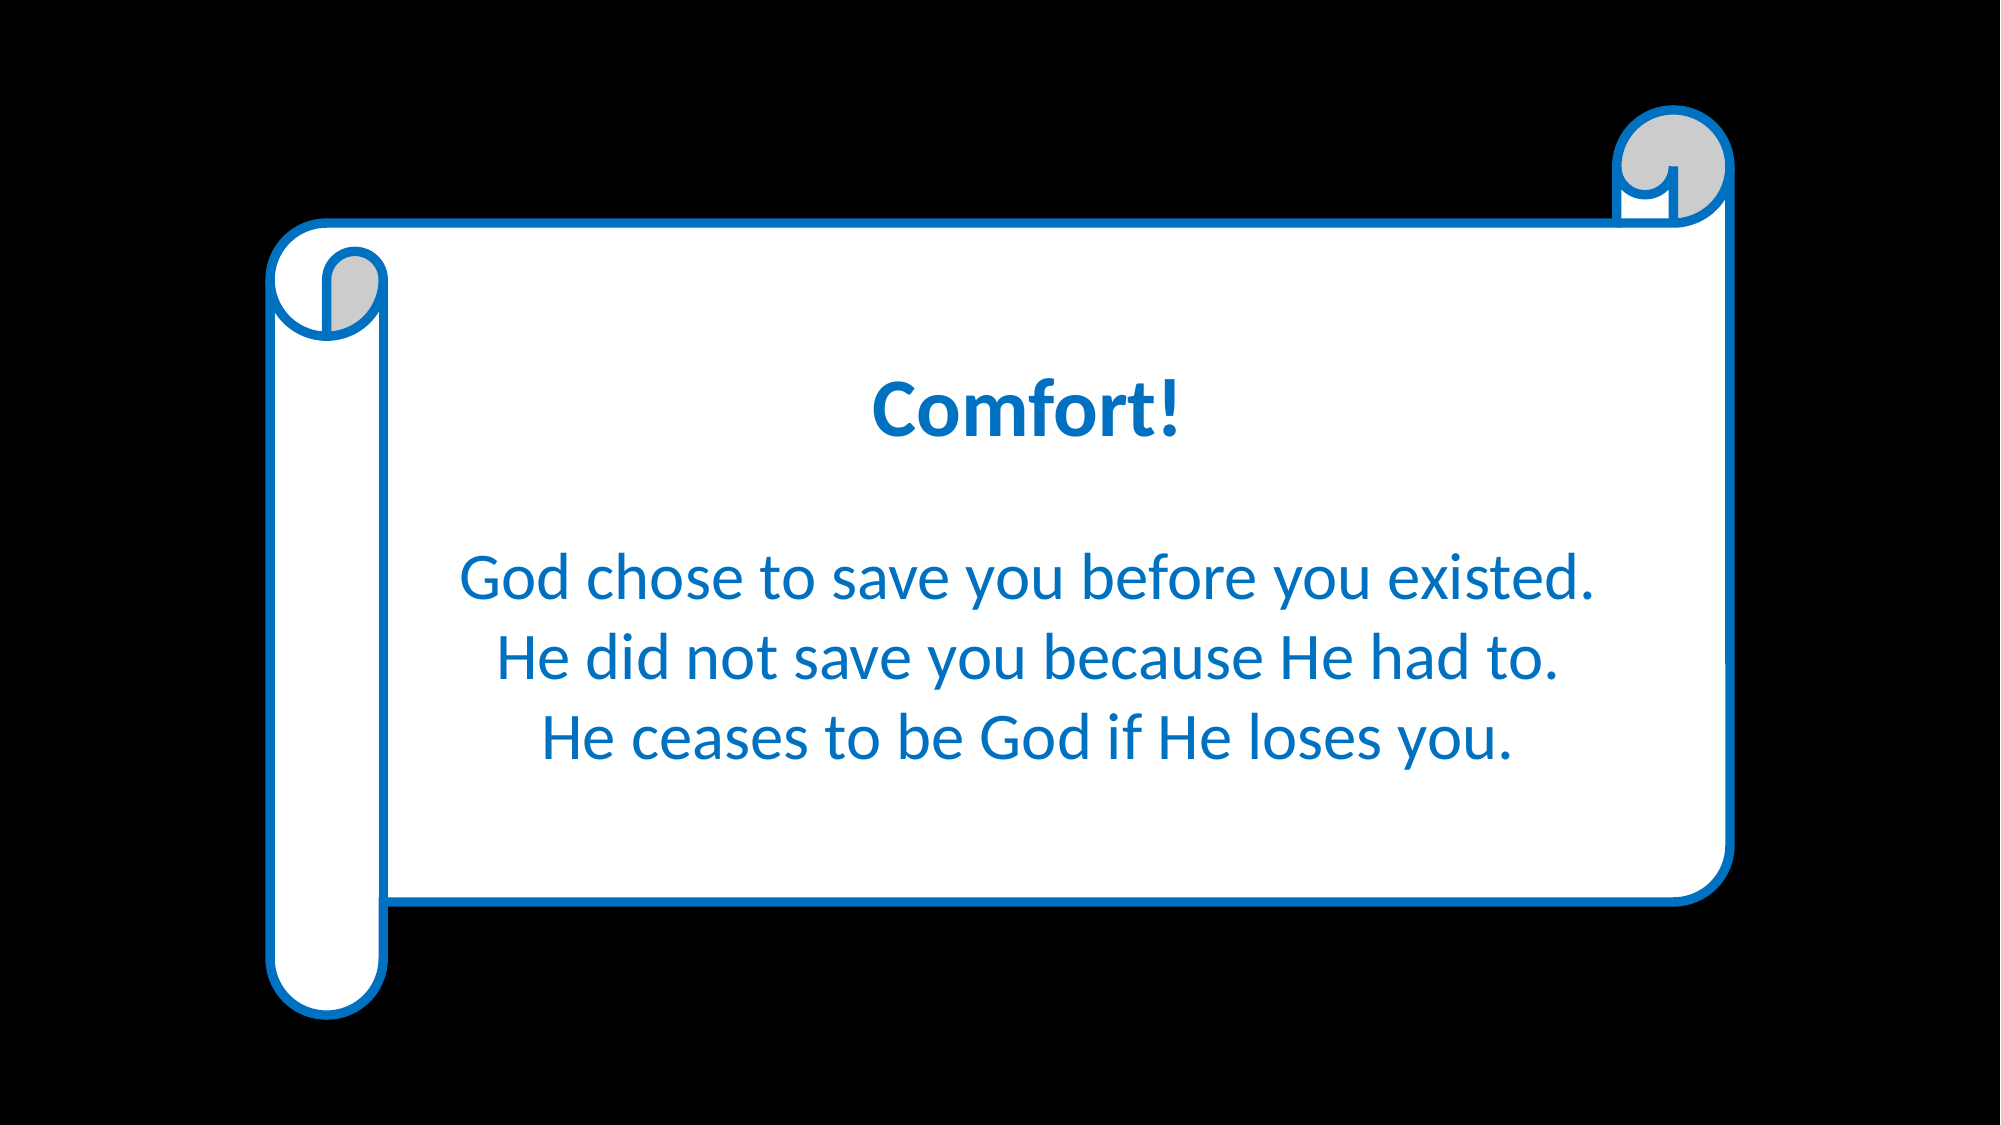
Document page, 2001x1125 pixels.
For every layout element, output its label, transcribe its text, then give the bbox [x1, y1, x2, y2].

text_box Comfort! God chose to save you before you existed. He did not save you because He had to. He ceases to be God if He loses you. [269, 108, 1731, 1017]
